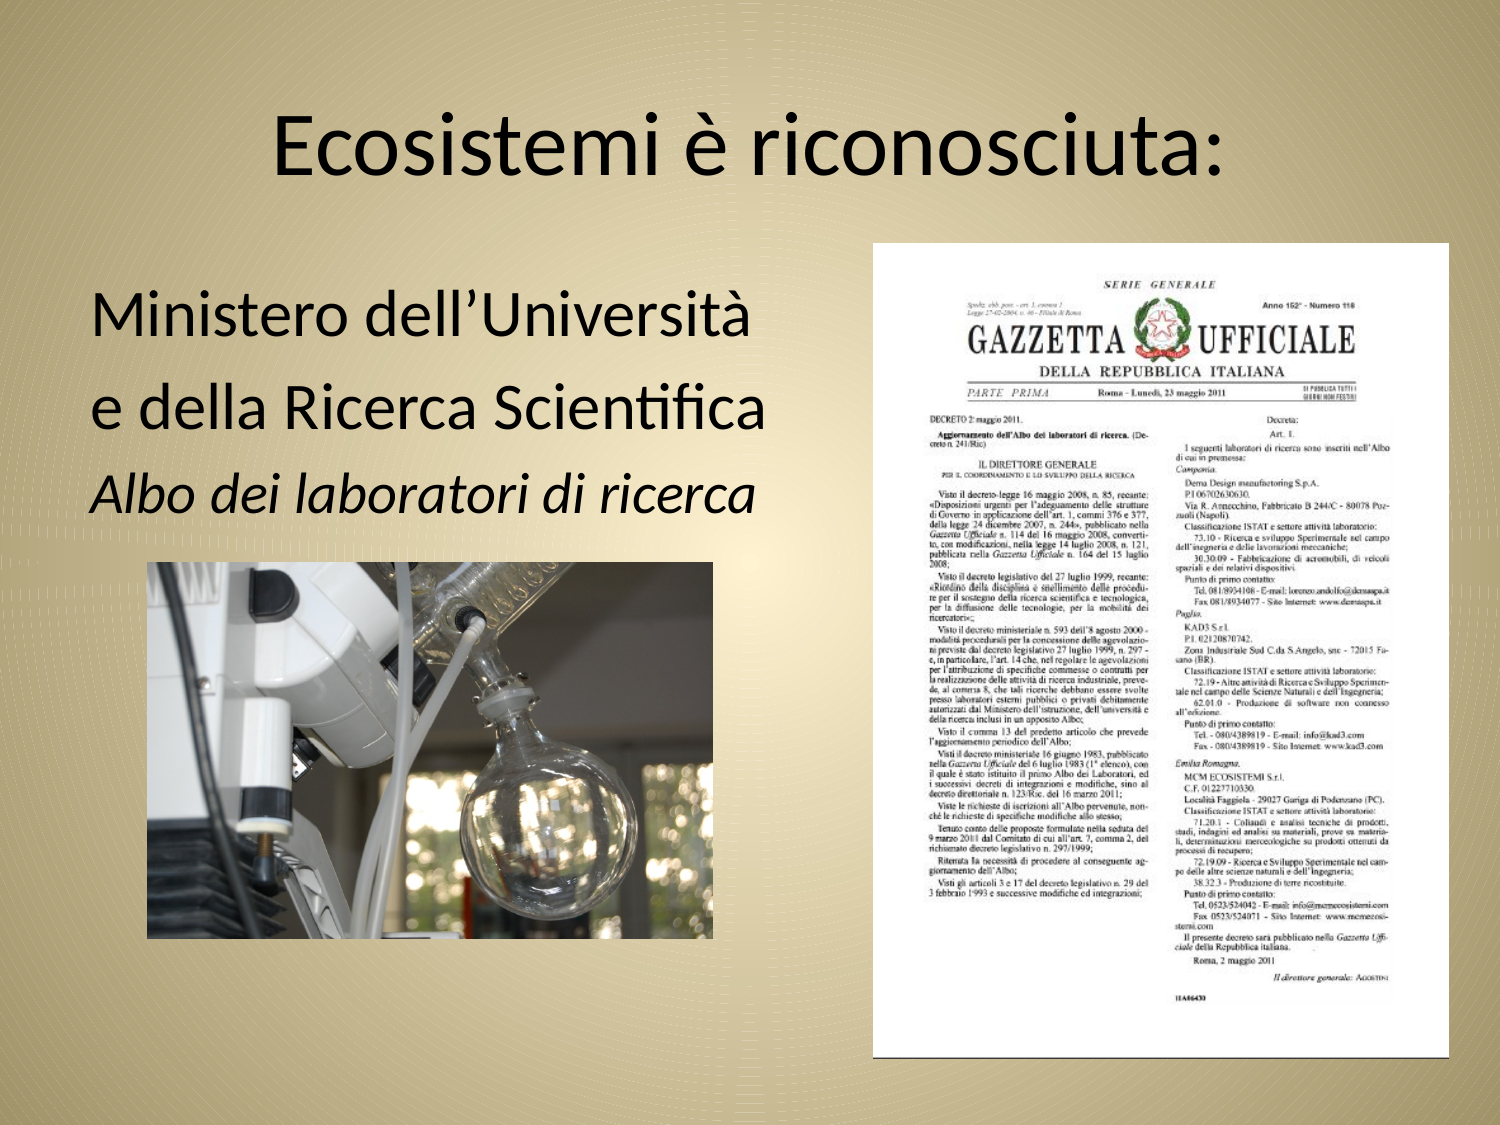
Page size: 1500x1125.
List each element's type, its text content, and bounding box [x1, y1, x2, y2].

picture [147, 562, 714, 939]
picture [873, 243, 1450, 1059]
list Ministero dell’Università e della Ricerca Scientifica Albo dei laboratori di ricerca [75, 262, 868, 1005]
title Ecosistemi è riconosciuta: [75, 45, 1425, 233]
